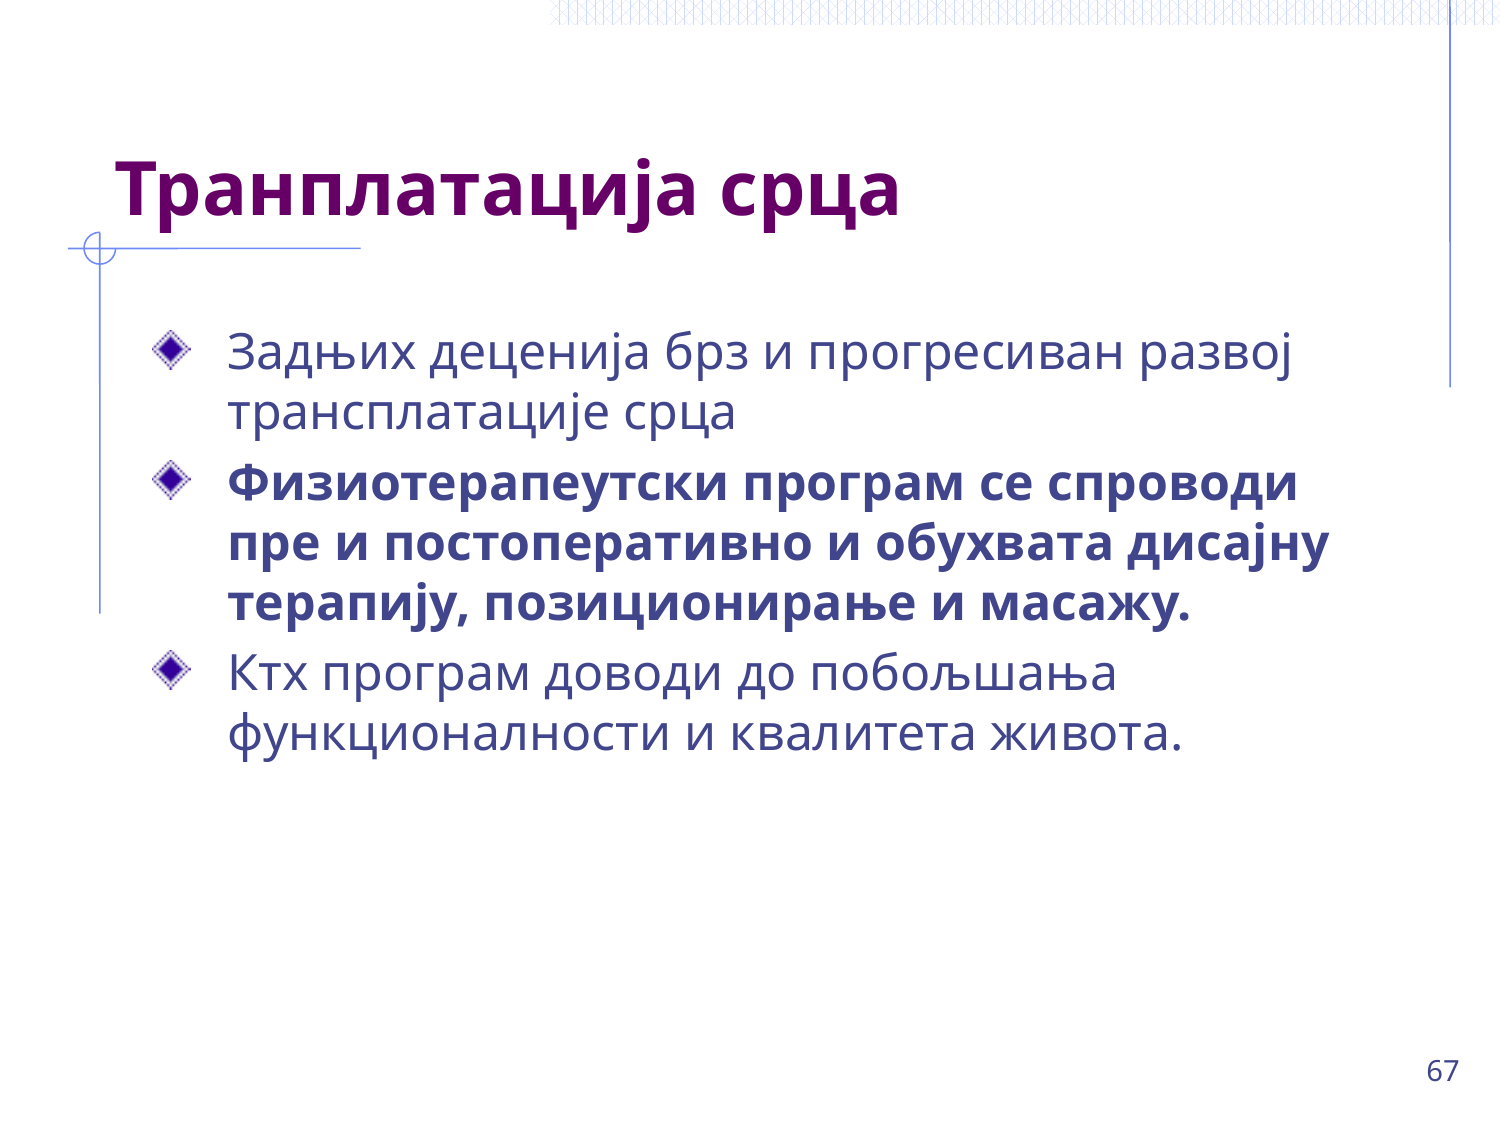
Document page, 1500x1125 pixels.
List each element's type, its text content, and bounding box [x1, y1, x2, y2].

picture [152, 460, 191, 500]
title Транплатација срца [99, 49, 1376, 238]
picture [152, 650, 191, 690]
picture [152, 330, 191, 370]
list Задњих деценија брз и прогресиван развој трансплатације срца Физиотерапеутски програм се спроводи пре и постоперативно и обухвата дисајну терапију, позиционирање и масажу. Ктх програм доводи до побољшања функционалности и квалитета живота. [137, 312, 1413, 988]
slide_number 67 [1162, 1025, 1475, 1100]
